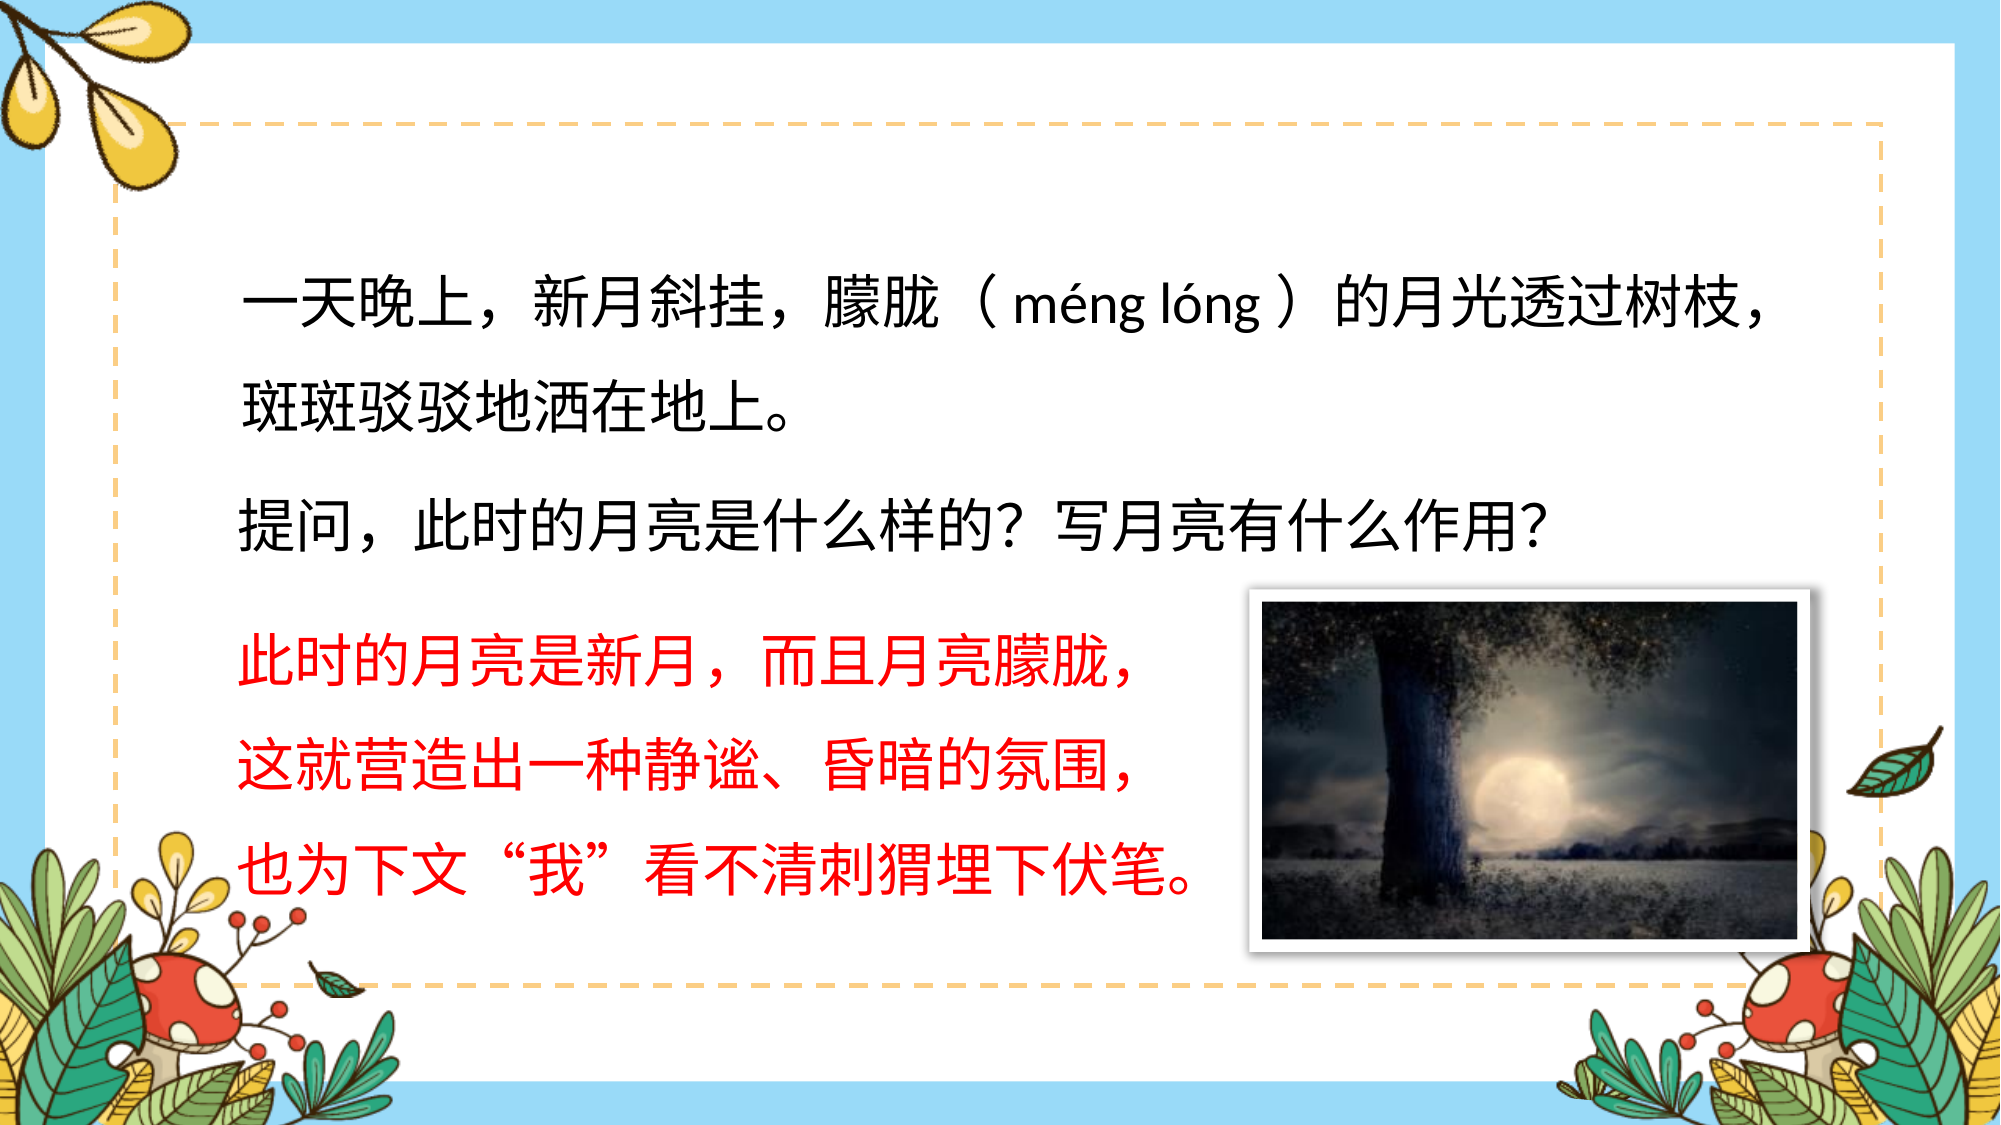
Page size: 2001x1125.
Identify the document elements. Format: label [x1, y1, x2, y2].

text_box [0, 0, 2000, 1125]
picture [1260, 595, 1798, 945]
